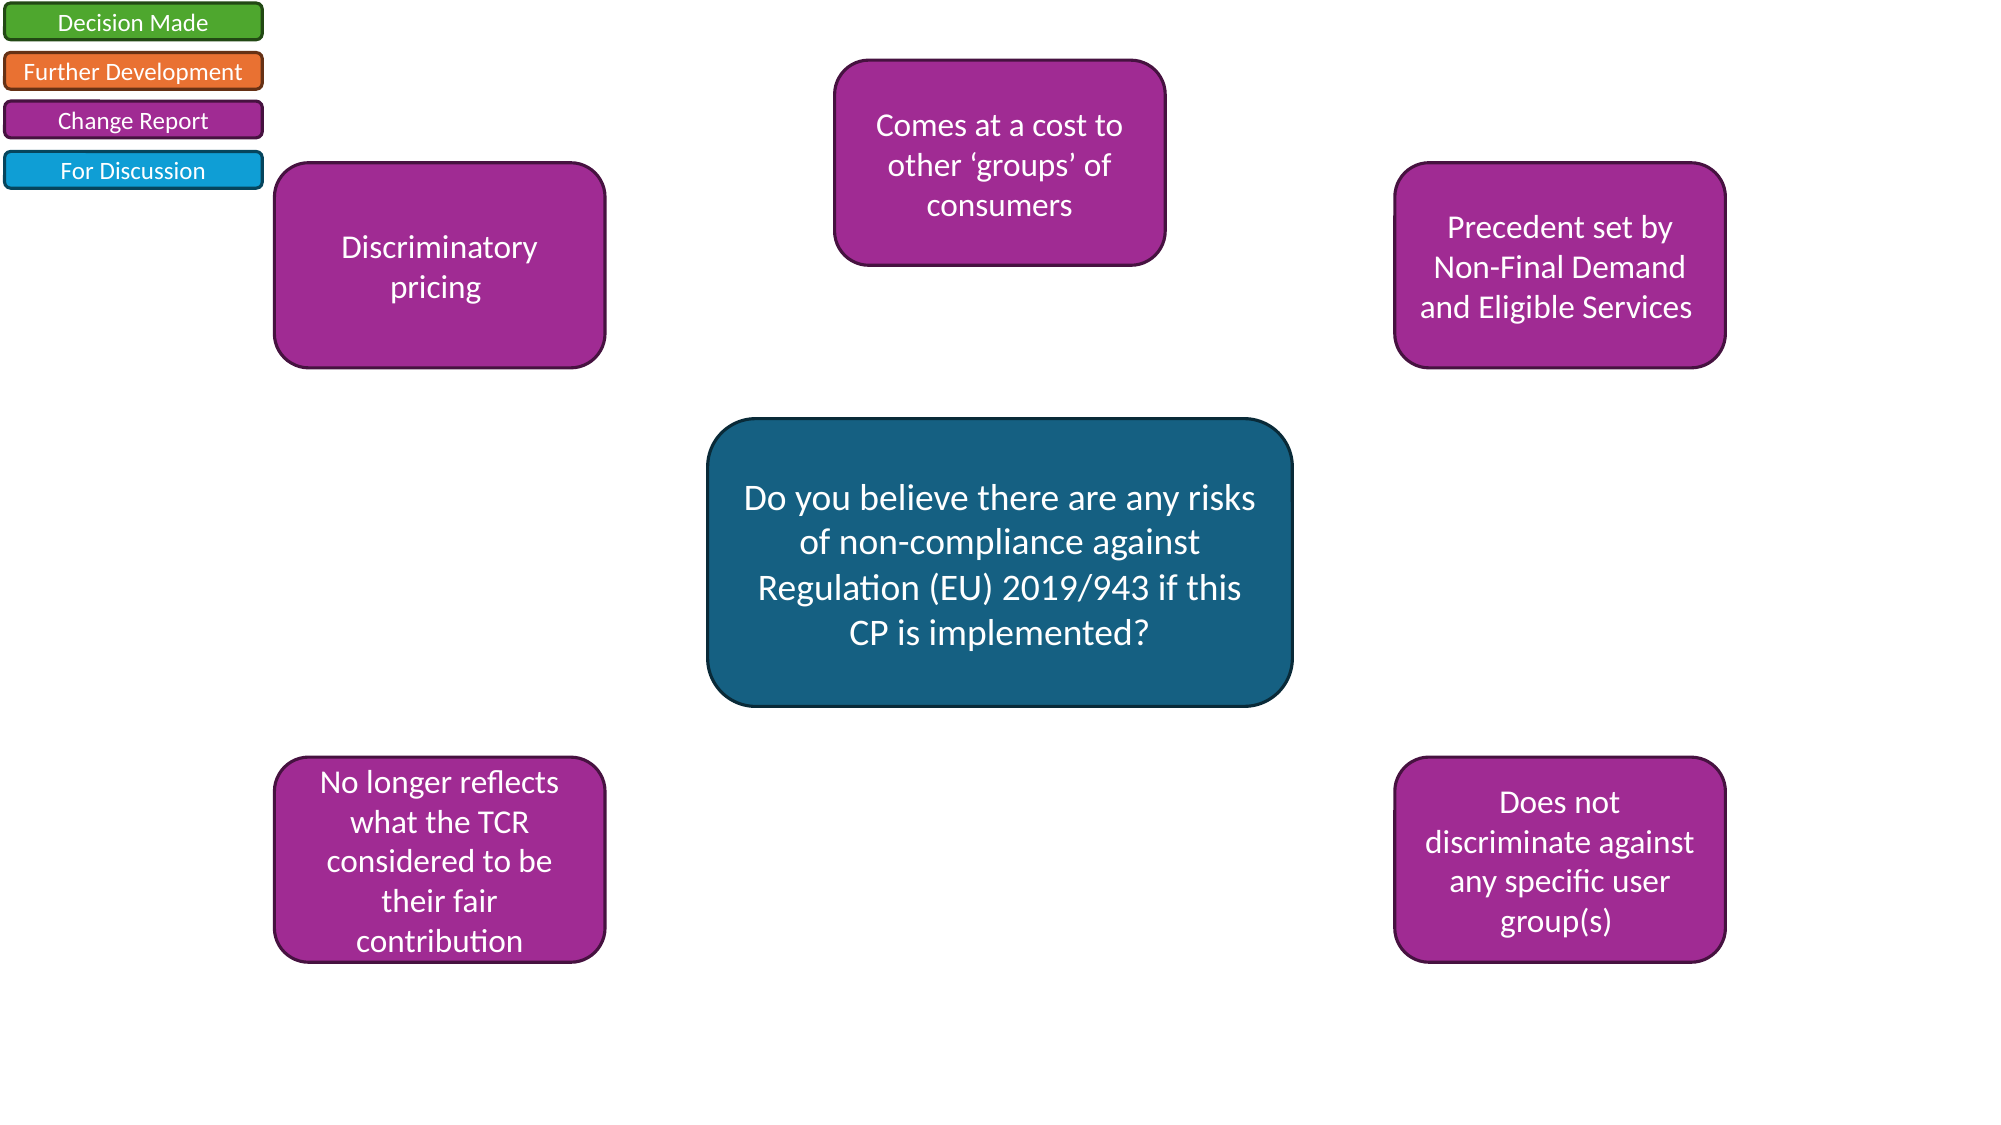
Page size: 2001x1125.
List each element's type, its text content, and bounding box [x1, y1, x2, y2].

text_box Precedent set by Non-Final Demand and Eligible Services [1393, 161, 1727, 370]
text_box Does not discriminate against any specific user group(s) [1393, 755, 1727, 964]
text_box Decision Made [2, 1, 264, 42]
text_box Change Report [2, 99, 264, 140]
text_box Comes at a cost to other ‘groups’ of consumers [833, 58, 1167, 267]
text_box Do you believe there are any risks of non-compliance against Regulation (EU) 2019/943 if this CP is implemented? [706, 417, 1294, 708]
text_box Discriminatory pricing [272, 161, 607, 370]
text_box For Discussion [2, 149, 264, 190]
text_box No longer reflects what the TCR considered to be their fair contribution [272, 755, 607, 964]
text_box Further Development [2, 50, 264, 91]
